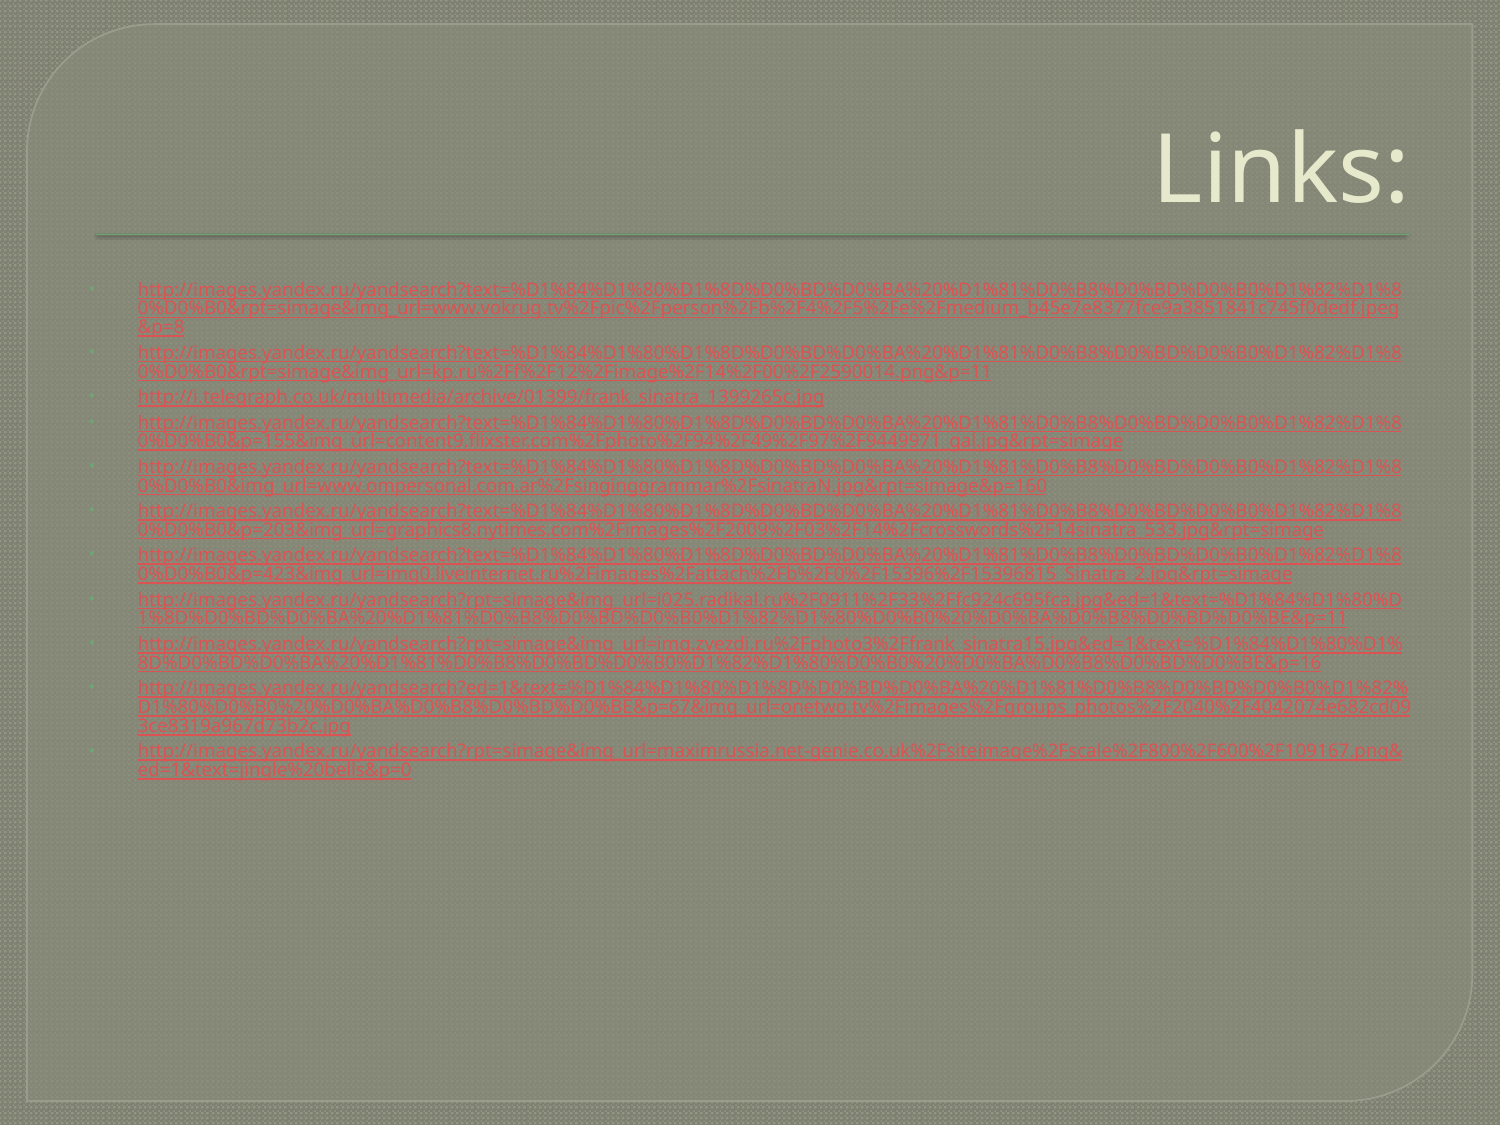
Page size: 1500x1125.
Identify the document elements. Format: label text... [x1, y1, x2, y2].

list http://images.yandex.ru/yandsearch?text=%D1%84%D1%80%D1%8D%D0%BD%D0%BA%20%D1%81%D0%B8%D0%BD%D0%B0%D1%82%D1%80%D0%B0&rpt=simage&img_url=www.vokrug.tv%2Fpic%2Fperson%2Fb%2F4%2F5%2Fe%2Fmedium_b45e7e8377fce9a3851841c745f0dedf.jpeg&p=8 http://images.yandex.ru/yandsearch?text=%D1%84%D1%80%D1%8D%D0%BD%D0%BA%20%D1%81%D0%B8%D0%BD%D0%B0%D1%82%D1%80%D0%B0&rpt=simage&img_url=kp.ru%2Ff%2F12%2Fimage%2F14%2F00%2F2590014.png&p=11 http://i.telegraph.co.uk/multimedia/archive/01399/frank_sinatra_1399265c.jpg http://images.yandex.ru/yandsearch?text=%D1%84%D1%80%D1%8D%D0%BD%D0%BA%20%D1%81%D0%B8%D0%BD%D0%B0%D1%82%D1%80%D0%B0&p=155&img_url=content9.flixster.com%2Fphoto%2F94%2F49%2F97%2F9449971_gal.jpg&rpt=simage http://images.yandex.ru/yandsearch?text=%D1%84%D1%80%D1%8D%D0%BD%D0%BA%20%D1%81%D0%B8%D0%BD%D0%B0%D1%82%D1%80%D0%B0&img_url=www.ompersonal.com.ar%2Fsinginggrammar%2FsinatraN.jpg&rpt=simage&p=160 http://images.yandex.ru/yandsearch?text=%D1%84%D1%80%D1%8D%D0%BD%D0%BA%20%D1%81%D0%B8%D0%BD%D0%B0%D1%82%D1%80%D0%B0&p=203&img_url=graphics8.nytimes.com%2Fimages%2F2009%2F03%2F14%2Fcrosswords%2F14sinatra_533.jpg&rpt=simage http://images.yandex.ru/yandsearch?text=%D1%84%D1%80%D1%8D%D0%BD%D0%BA%20%D1%81%D0%B8%D0%BD%D0%B0%D1%82%D1%80%D0%B0&p=423&img_url=img0.liveinternet.ru%2Fimages%2Fattach%2Fb%2F0%2F15396%2F15396815_Sinatra_2.jpg&rpt=simage http://images.yandex.ru/yandsearch?rpt=simage&img_url=i025.radikal.ru%2F0911%2F33%2Ffc924c695fca.jpg&ed=1&text=%D1%84%D1%80%D1%8D%D0%BD%D0%BA%20%D1%81%D0%B8%D0%BD%D0%B0%D1%82%D1%80%D0%B0%20%D0%BA%D0%B8%D0%BD%D0%BE&p=11 http://images.yandex.ru/yandsearch?rpt=simage&img_url=img.zvezdi.ru%2Fphoto3%2Ffrank_sinatra15.jpg&ed=1&text=%D1%84%D1%80%D1%8D%D0%BD%D0%BA%20%D1%81%D0%B8%D0%BD%D0%B0%D1%82%D1%80%D0%B0%20%D0%BA%D0%B8%D0%BD%D0%BE&p=16 http://images.yandex.ru/yandsearch?ed=1&text=%D1%84%D1%80%D1%8D%D0%BD%D0%BA%20%D1%81%D0%B8%D0%BD%D0%B0%D1%82%D1%80%D0%B0%20%D0%BA%D0%B8%D0%BD%D0%BE&p=67&img_url=onetwo.tv%2Fimages%2Fgroups_photos%2F2040%2F4042074e682cd093ce8319a967d73b2c.jpg http://images.yandex.ru/yandsearch?rpt=simage&img_url=maximrussia.net-genie.co.uk%2Fsiteimage%2Fscale%2F800%2F600%2F109167.png&ed=1&text=jingle%20bells&p=0 [75, 270, 1425, 1013]
title Links: [75, 41, 1425, 230]
